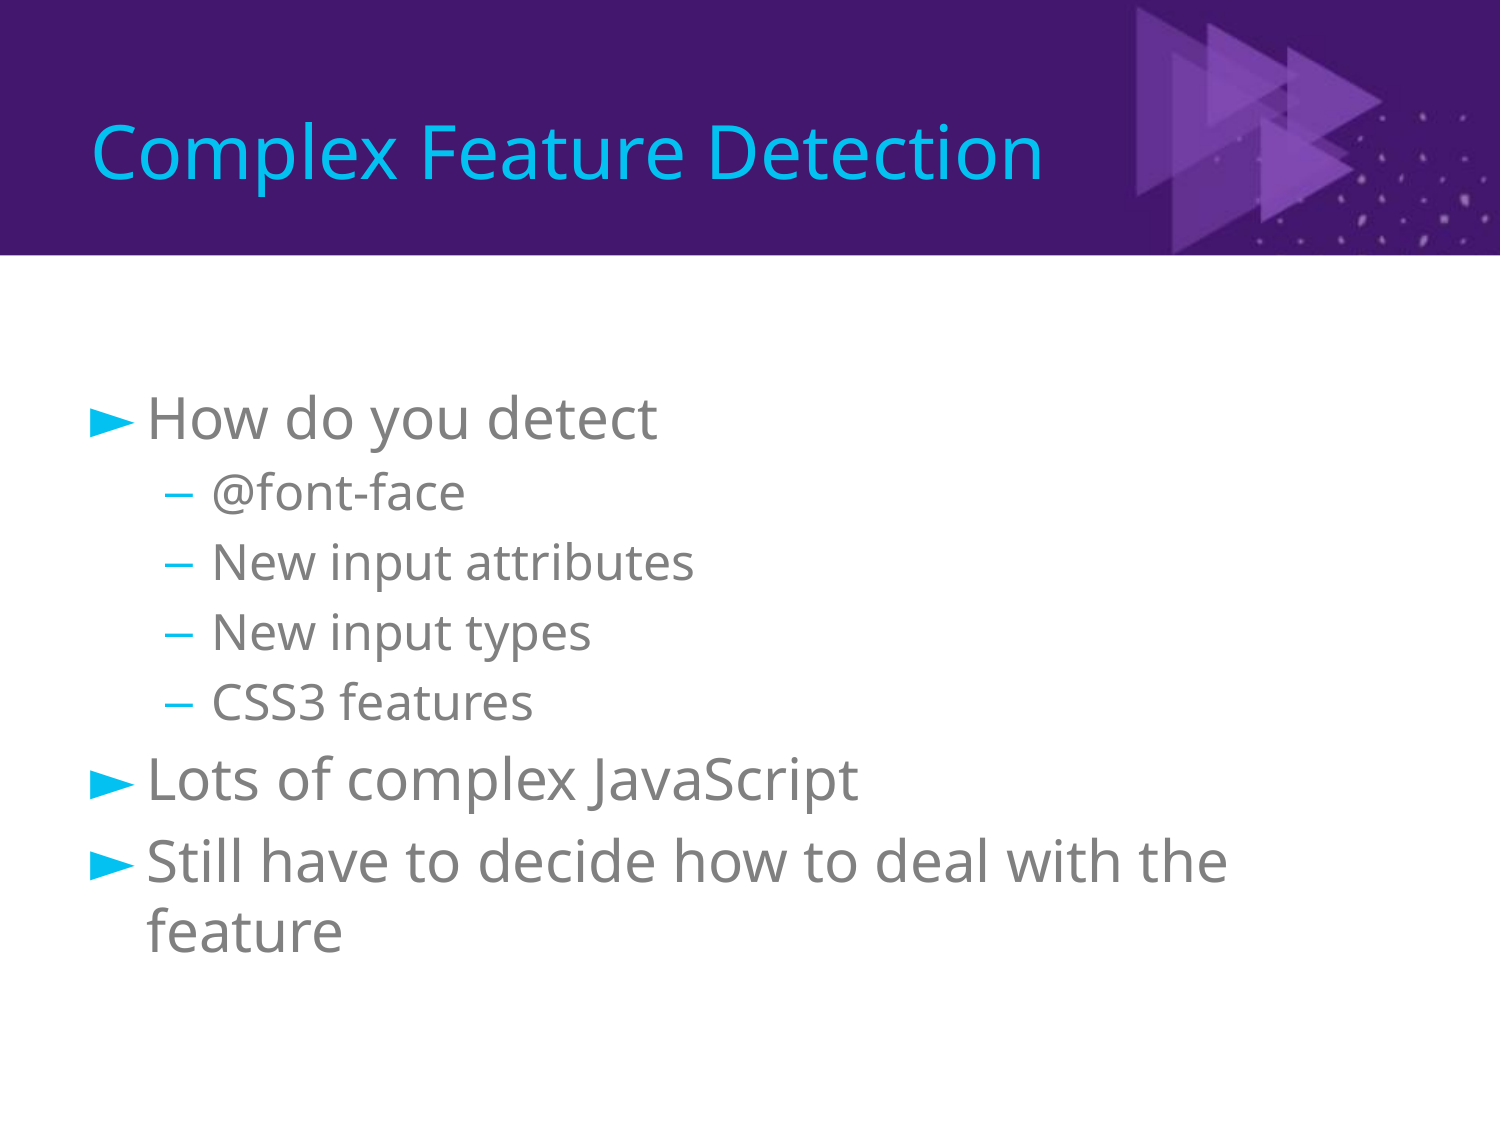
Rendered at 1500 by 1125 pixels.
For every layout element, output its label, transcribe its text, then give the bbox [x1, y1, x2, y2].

list How do you detect @font-face New input attributes New input types CSS3 features Lots of complex JavaScript Still have to decide how to deal with the feature [75, 373, 1425, 1005]
title Complex Feature Detection [75, 56, 1425, 244]
picture [0, 0, 1500, 255]
